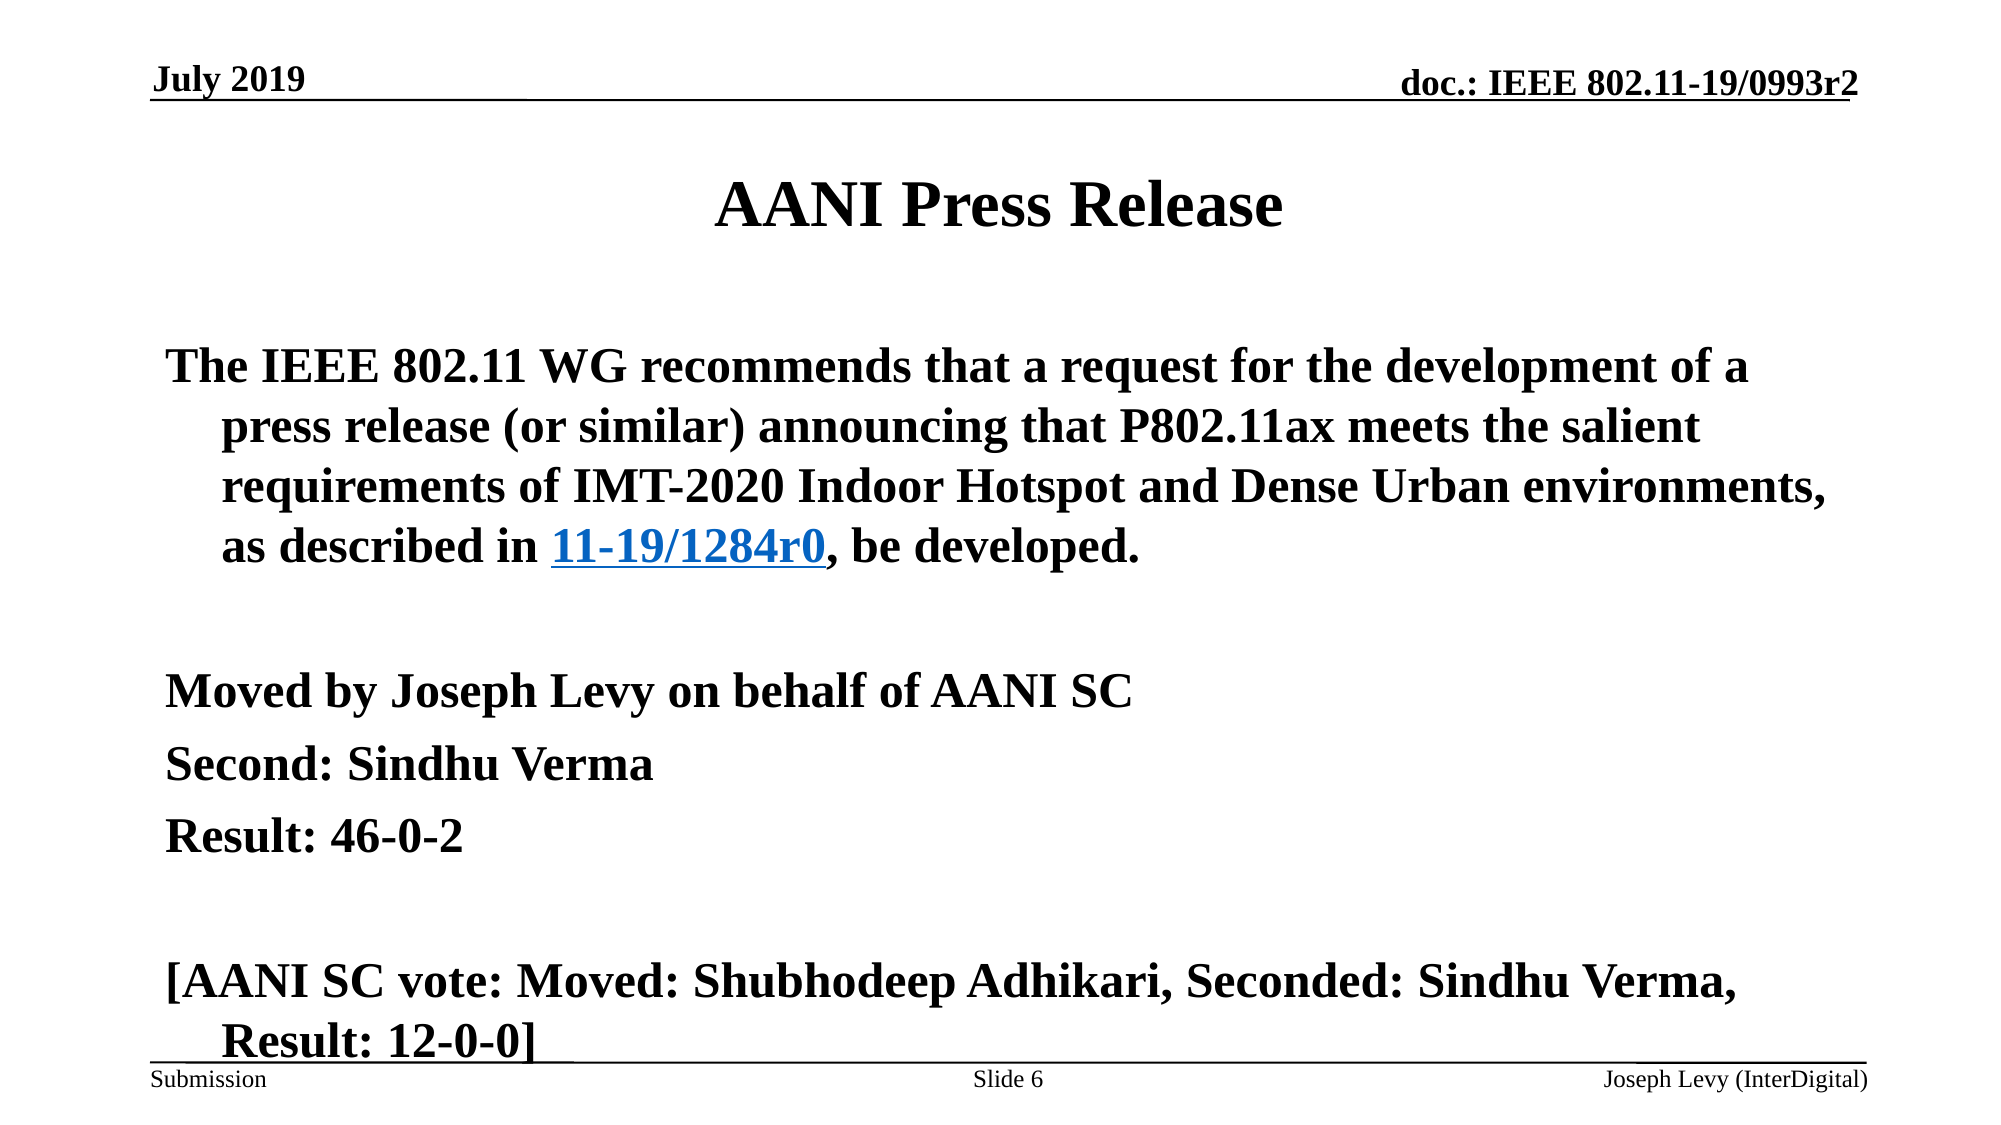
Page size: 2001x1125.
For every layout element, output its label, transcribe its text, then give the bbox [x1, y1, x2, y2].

footer Joseph Levy (InterDigital) [1171, 1061, 1869, 1093]
title AANI Press Release [149, 112, 1850, 288]
slide_number Slide 6 [950, 1061, 1067, 1123]
list The IEEE 802.11 WG recommends that a request for the development of a press release (or similar) announcing that P802.11ax meets the salient requirements of IMT-2020 Indoor Hotspot and Dense Urban environments, as described in 11-19/1284r0, be developed. Moved by Joseph Levy on behalf of AANI SC Second: Sindhu Verma Result: 46-0-2 [AANI SC vote: Moved: Shubhodeep Adhikari, Seconded: Sindhu Verma, Result: 12-0-0] [149, 324, 1850, 1063]
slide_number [152, 54, 563, 100]
